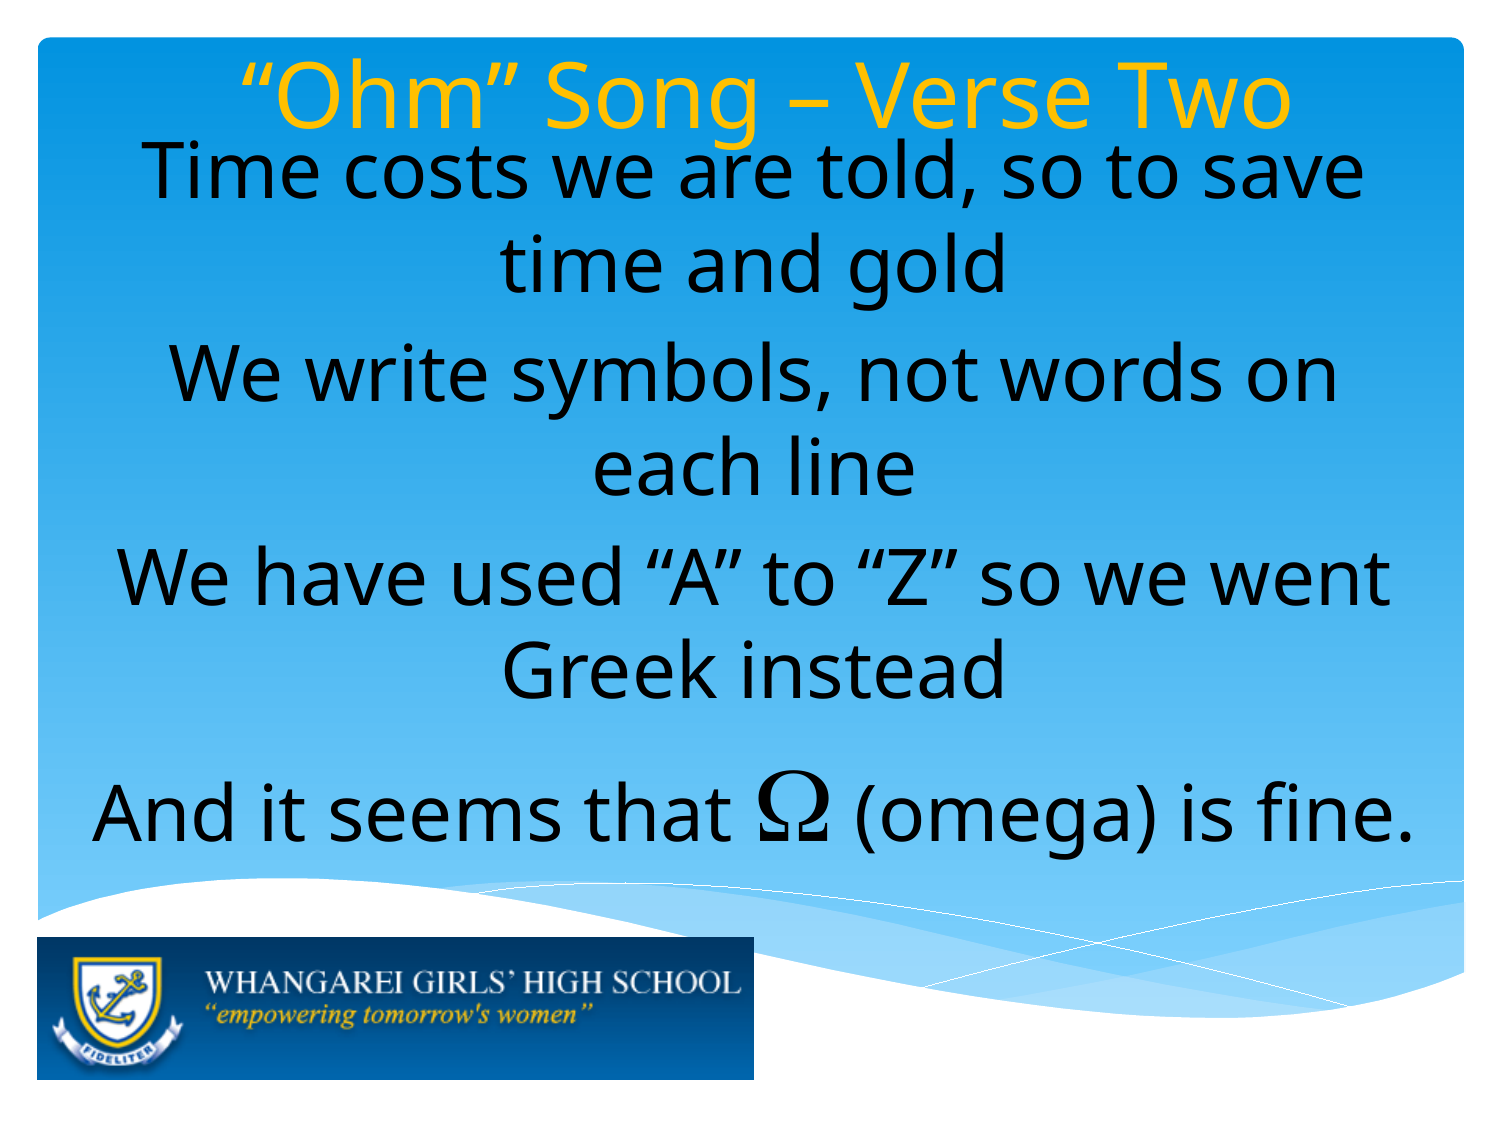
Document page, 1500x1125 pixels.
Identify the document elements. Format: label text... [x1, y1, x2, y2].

text_box “Ohm” Song – Verse Two [162, 24, 1375, 112]
picture [37, 937, 754, 1080]
text_box Time costs we are told, so to save time and gold We write symbols, not words on each line We have used “A” to “Z” so we went Greek instead And it seems that W (omega) is fine. [62, 112, 1447, 963]
